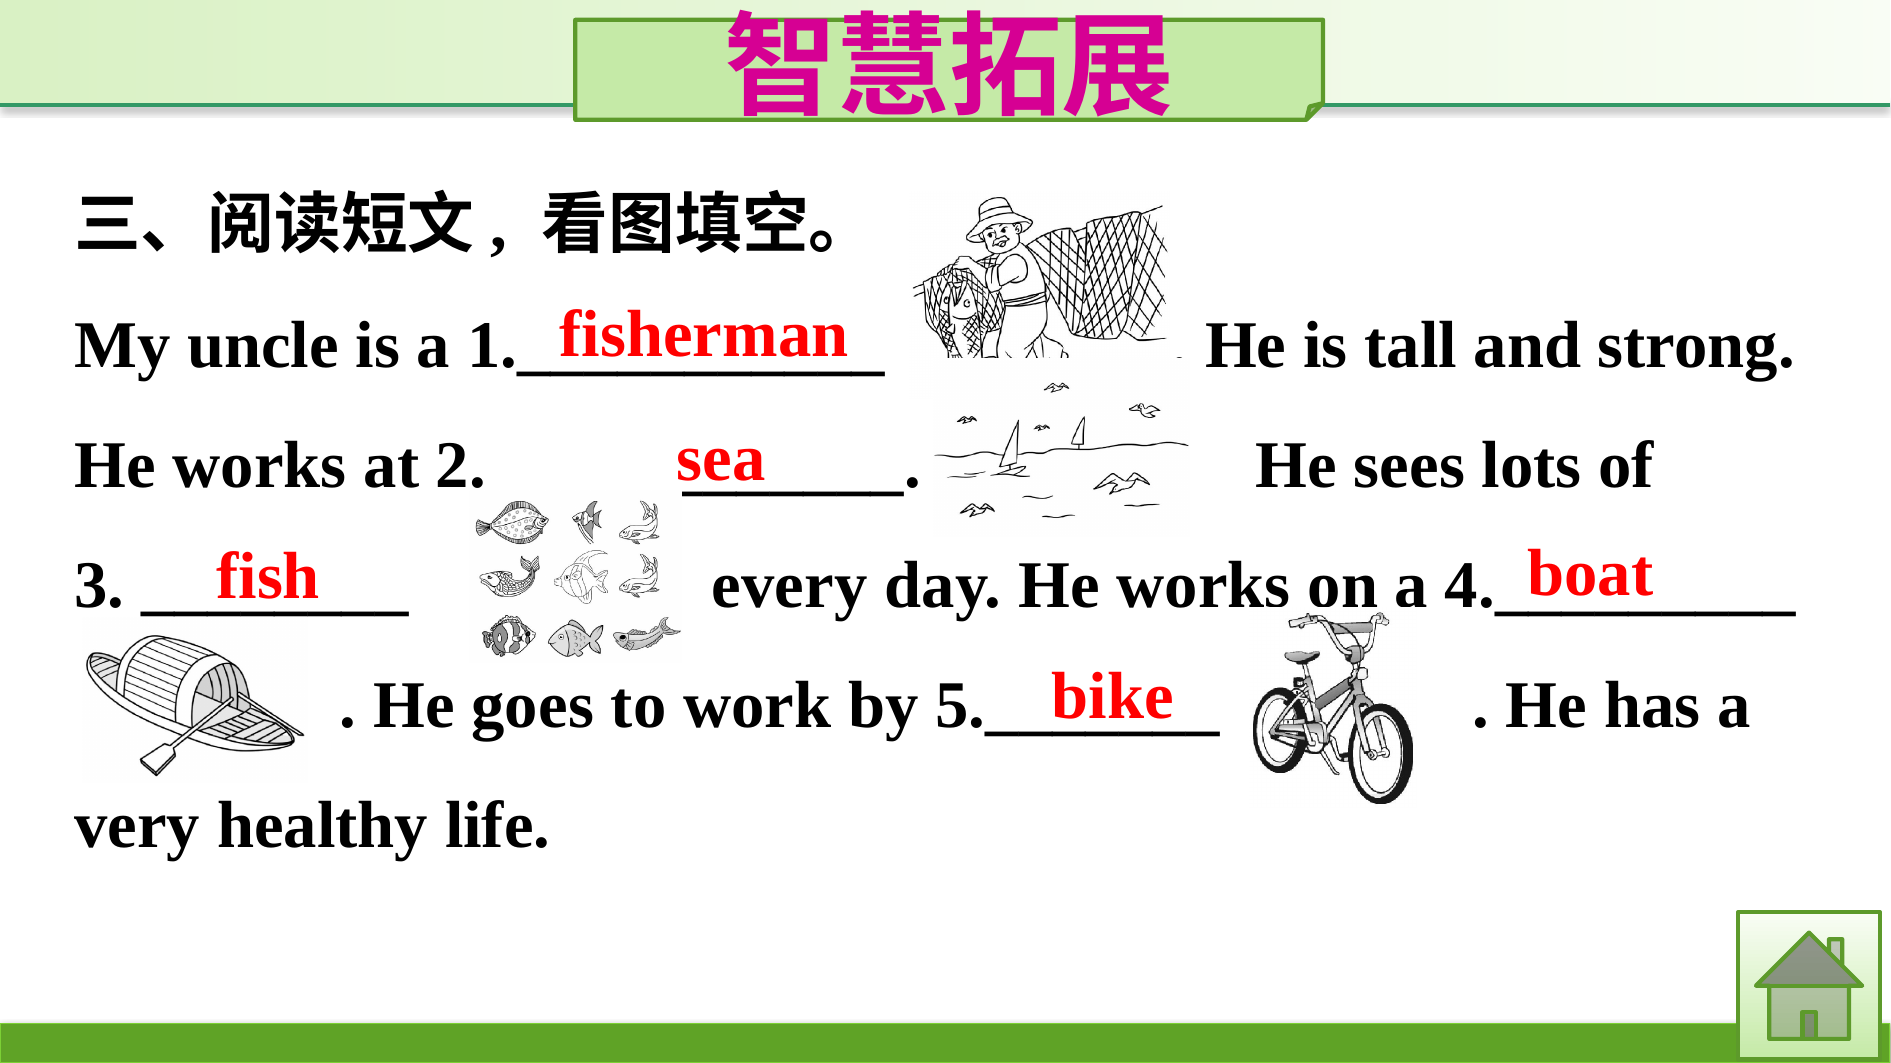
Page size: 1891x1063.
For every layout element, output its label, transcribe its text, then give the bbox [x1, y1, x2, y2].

picture [1248, 606, 1417, 809]
text_box 智慧拓展 [573, 17, 1326, 122]
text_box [59, 157, 1833, 876]
